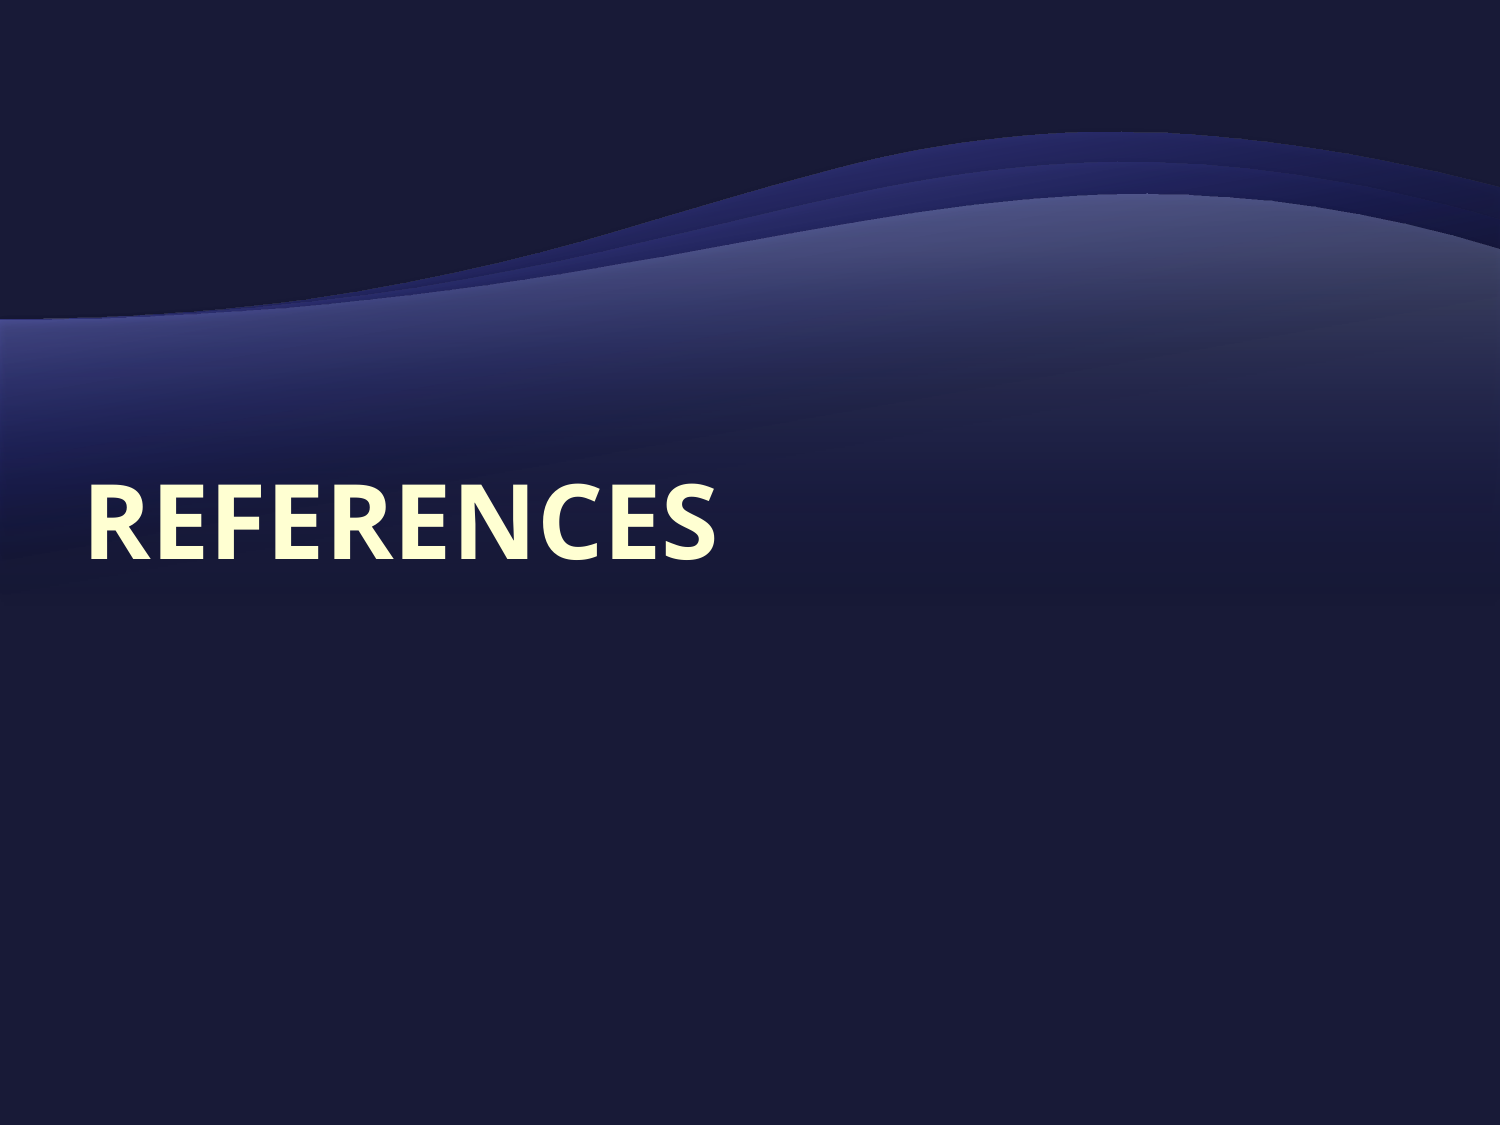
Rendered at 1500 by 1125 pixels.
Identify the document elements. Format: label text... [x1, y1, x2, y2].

title references [82, 455, 1433, 811]
